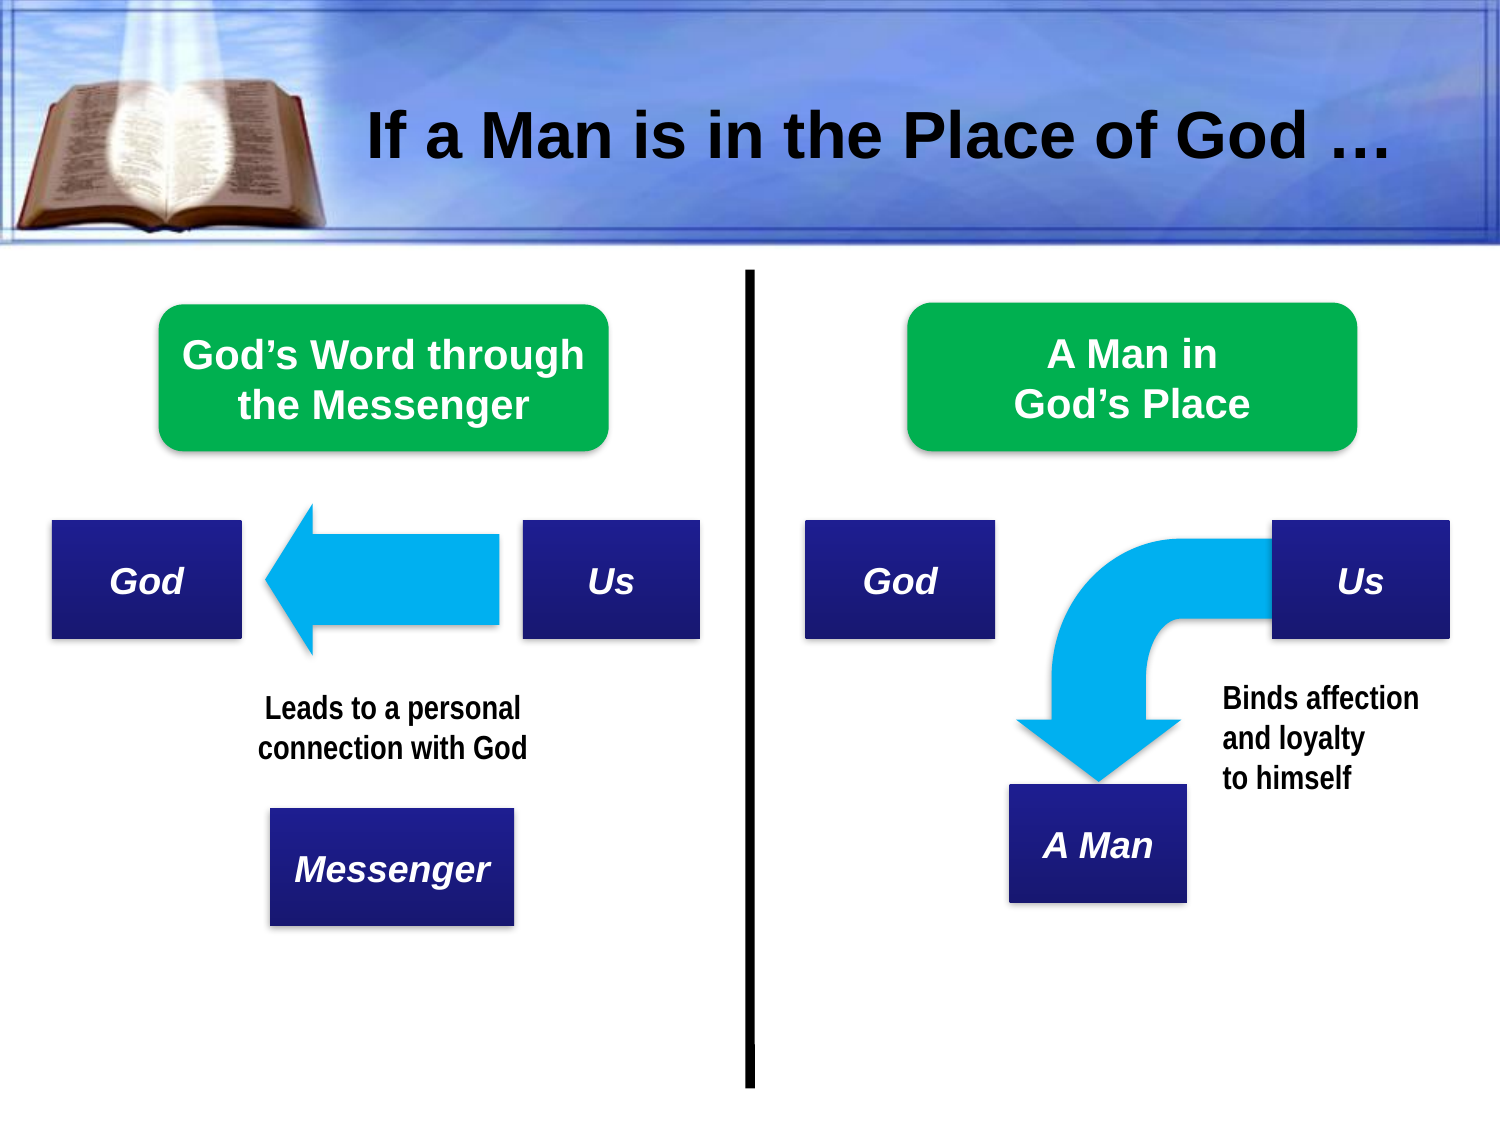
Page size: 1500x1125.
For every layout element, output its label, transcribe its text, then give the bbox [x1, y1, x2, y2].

text_box A Man [1009, 784, 1187, 903]
title If a Man is in the Place of God … [351, 58, 1454, 206]
text_box Messenger [270, 808, 515, 926]
text_box God [51, 520, 242, 639]
picture [0, 0, 1500, 1125]
text_box Leads to a personal connection with God [211, 679, 575, 774]
text_box A Man in God’s Place [907, 302, 1358, 452]
text_box [265, 503, 500, 656]
text_box Binds affection and loyalty to himself [1207, 668, 1466, 804]
text_box God [805, 520, 996, 639]
text_box Us [522, 520, 700, 639]
text_box God’s Word through the Messenger [158, 304, 609, 452]
text_box Us [1272, 520, 1450, 639]
text_box [1016, 538, 1266, 782]
